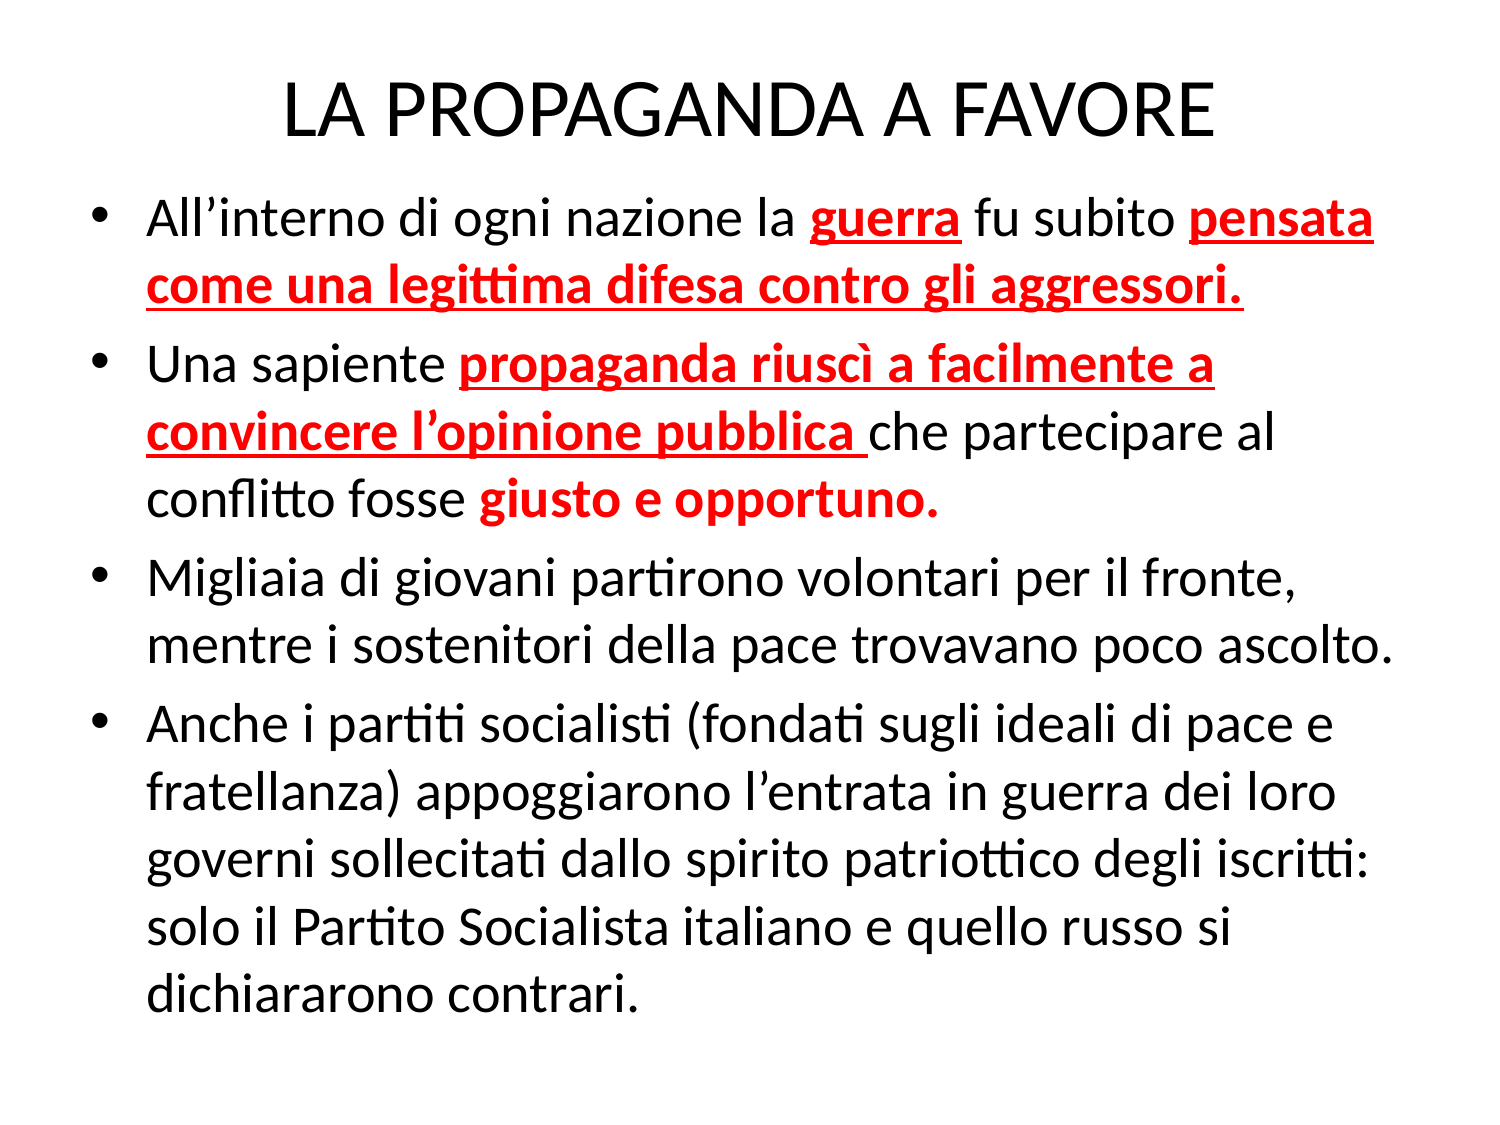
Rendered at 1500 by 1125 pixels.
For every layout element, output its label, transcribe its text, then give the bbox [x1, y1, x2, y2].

title LA PROPAGANDA A FAVORE [75, 45, 1425, 161]
list All’interno di ogni nazione la guerra fu subito pensata come una legittima difesa contro gli aggressori. Una sapiente propaganda riuscì a facilmente a convincere l’opinione pubblica che partecipare al conflitto fosse giusto e opportuno. Migliaia di giovani partirono volontari per il fronte, mentre i sostenitori della pace trovavano poco ascolto. Anche i partiti socialisti (fondati sugli ideali di pace e fratellanza) appoggiarono l’entrata in guerra dei loro governi sollecitati dallo spirito patriottico degli iscritti: solo il Partito Socialista italiano e quello russo si dichiararono contrari. [75, 172, 1425, 1094]
